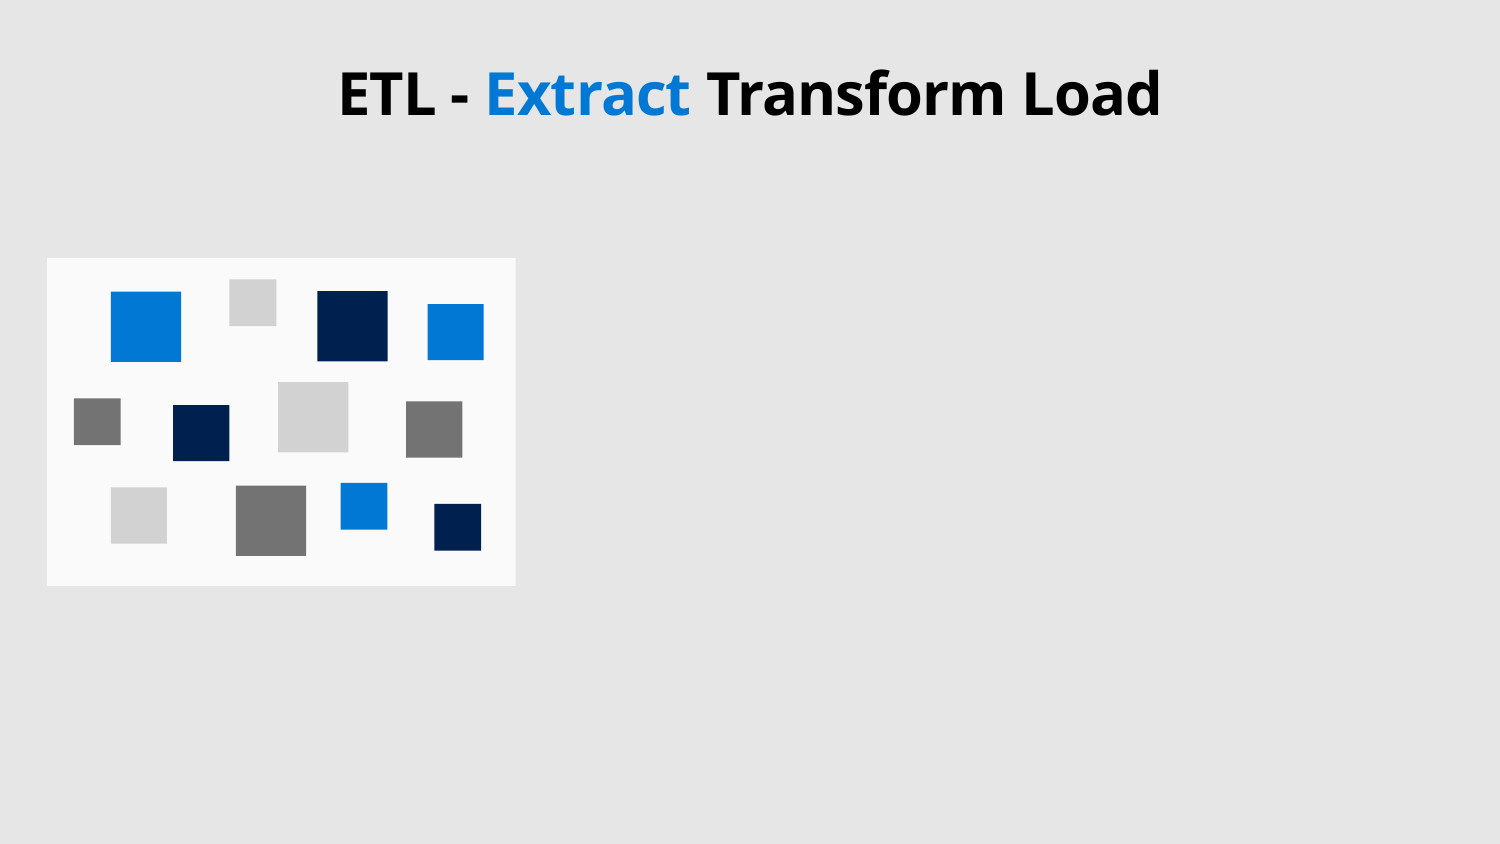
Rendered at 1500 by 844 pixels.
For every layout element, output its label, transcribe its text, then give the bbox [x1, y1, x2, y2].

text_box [46, 257, 516, 587]
title ETL - Extract Transform Load [70, 56, 1430, 127]
